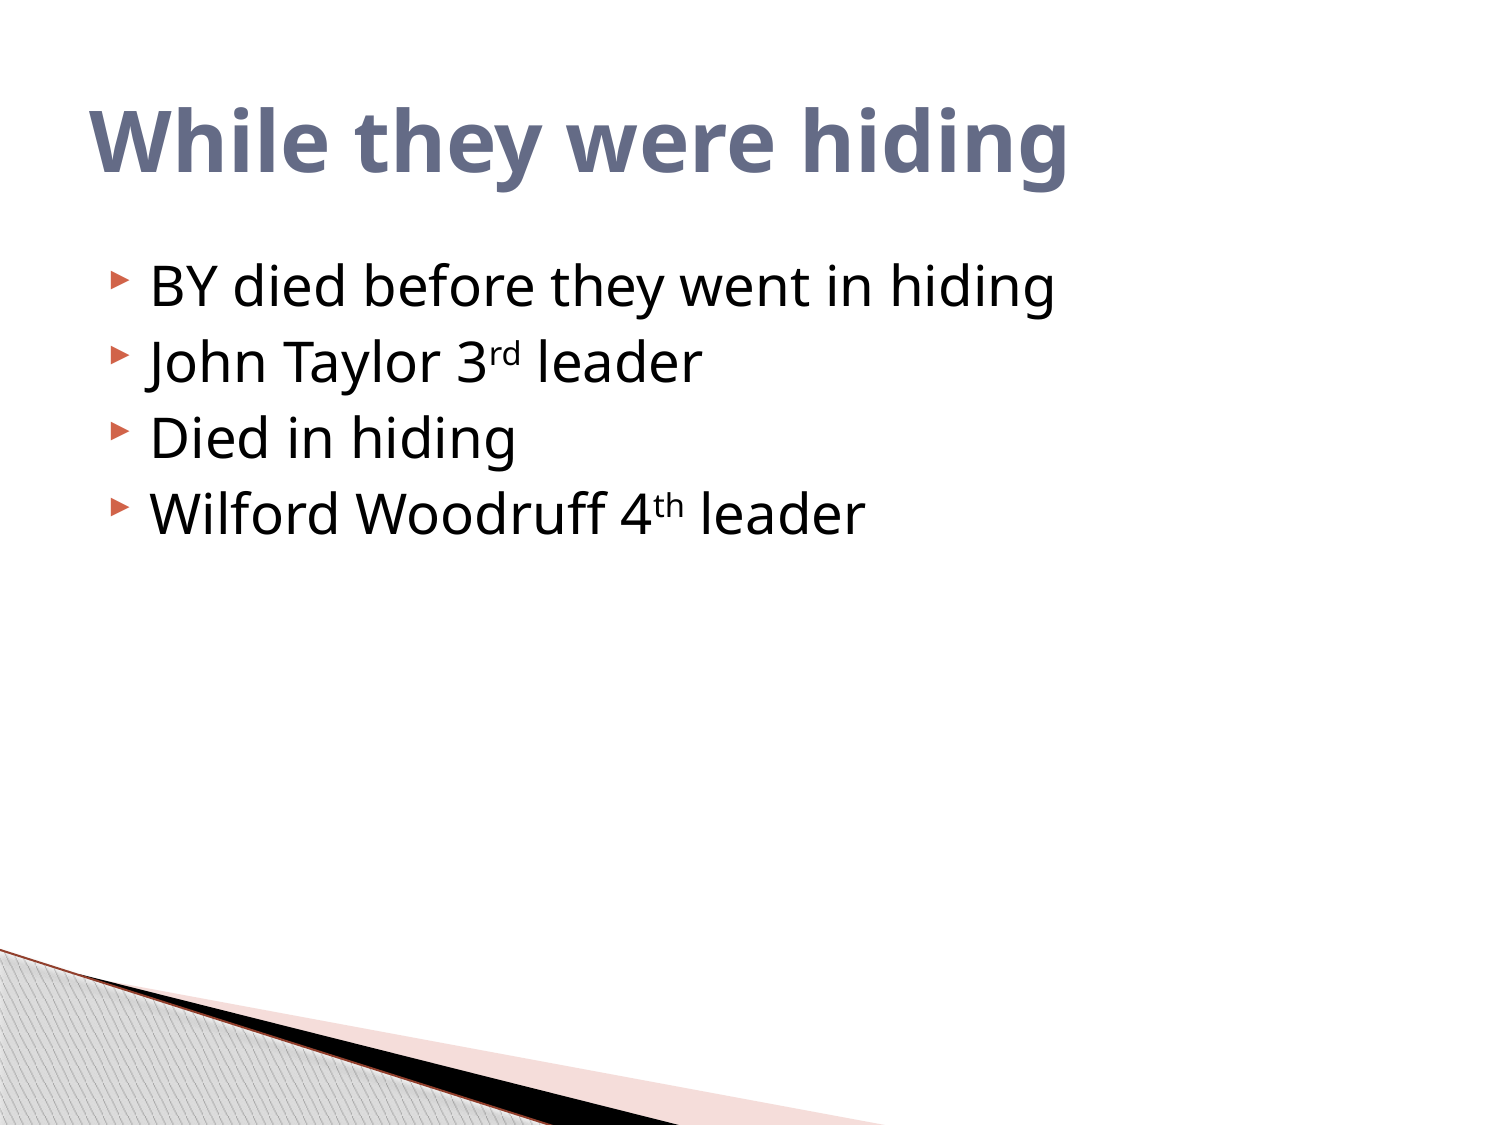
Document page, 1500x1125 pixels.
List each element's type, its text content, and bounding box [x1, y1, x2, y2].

title While they were hiding [75, 45, 1425, 233]
list BY died before they went in hiding John Taylor 3rd leader Died in hiding Wilford Woodruff 4th leader [75, 243, 1425, 986]
